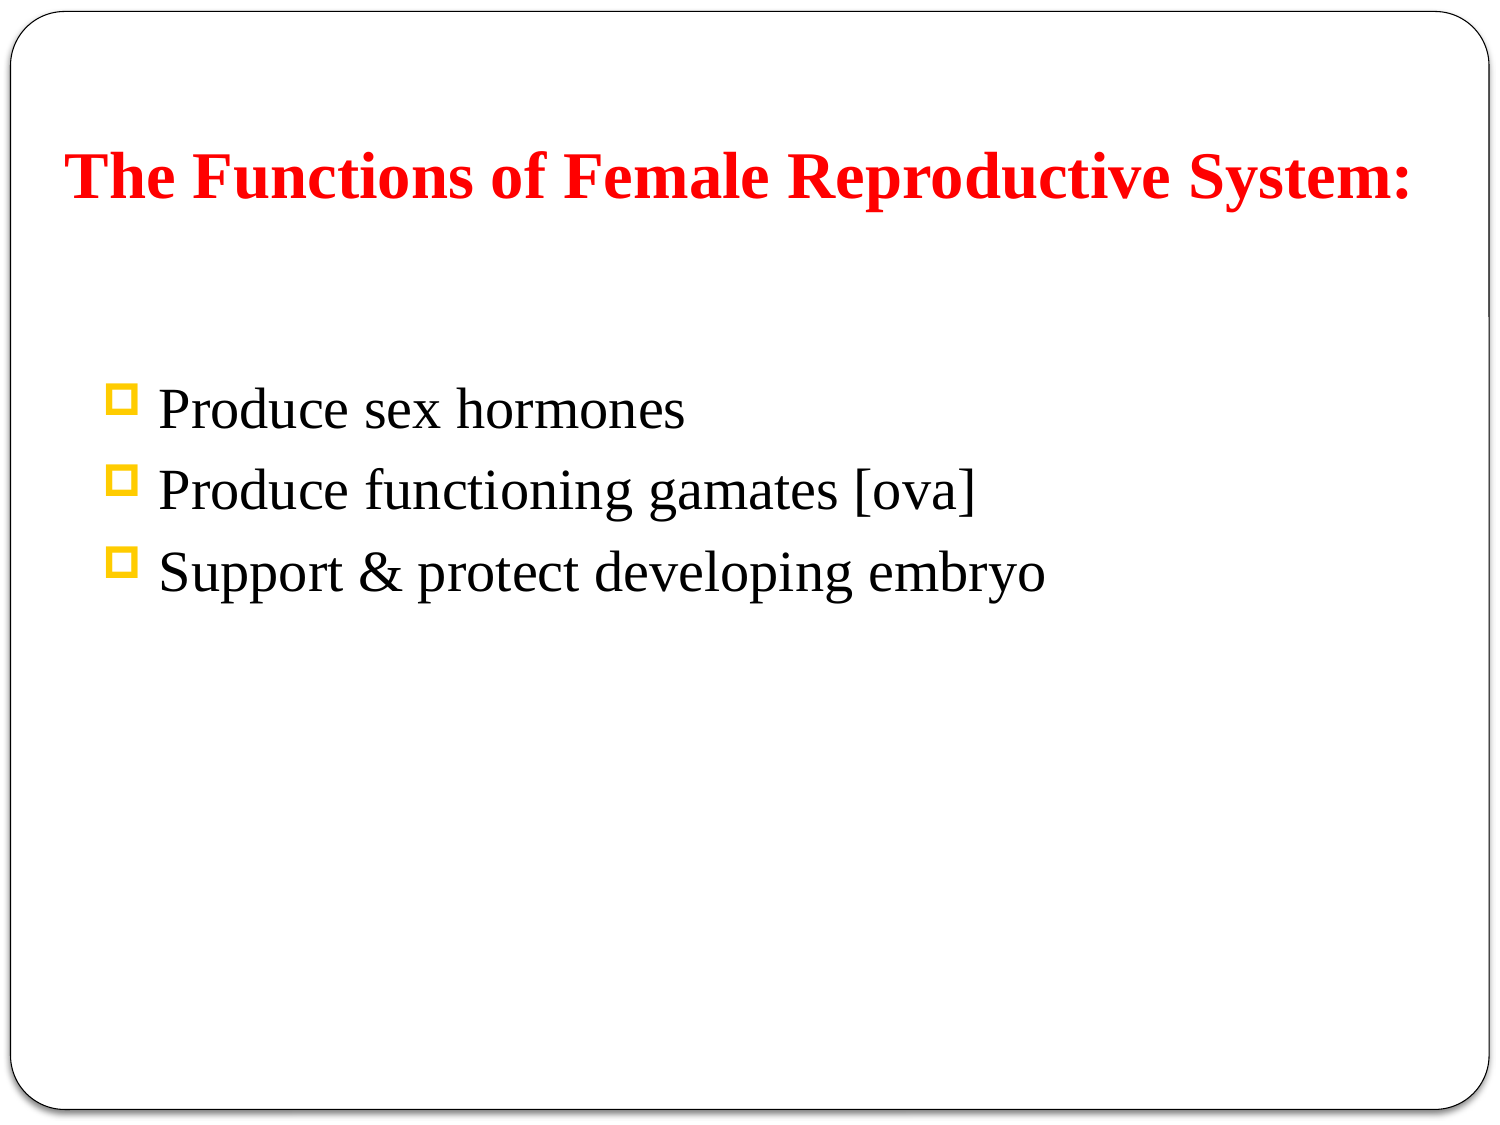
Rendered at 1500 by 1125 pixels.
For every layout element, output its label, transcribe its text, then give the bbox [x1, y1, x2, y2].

text_box The Functions of Female Reproductive System: [50, 124, 1438, 220]
text_box Produce sex hormones Produce functioning gamates [ova] Support & protect developing embryo [87, 362, 1413, 611]
